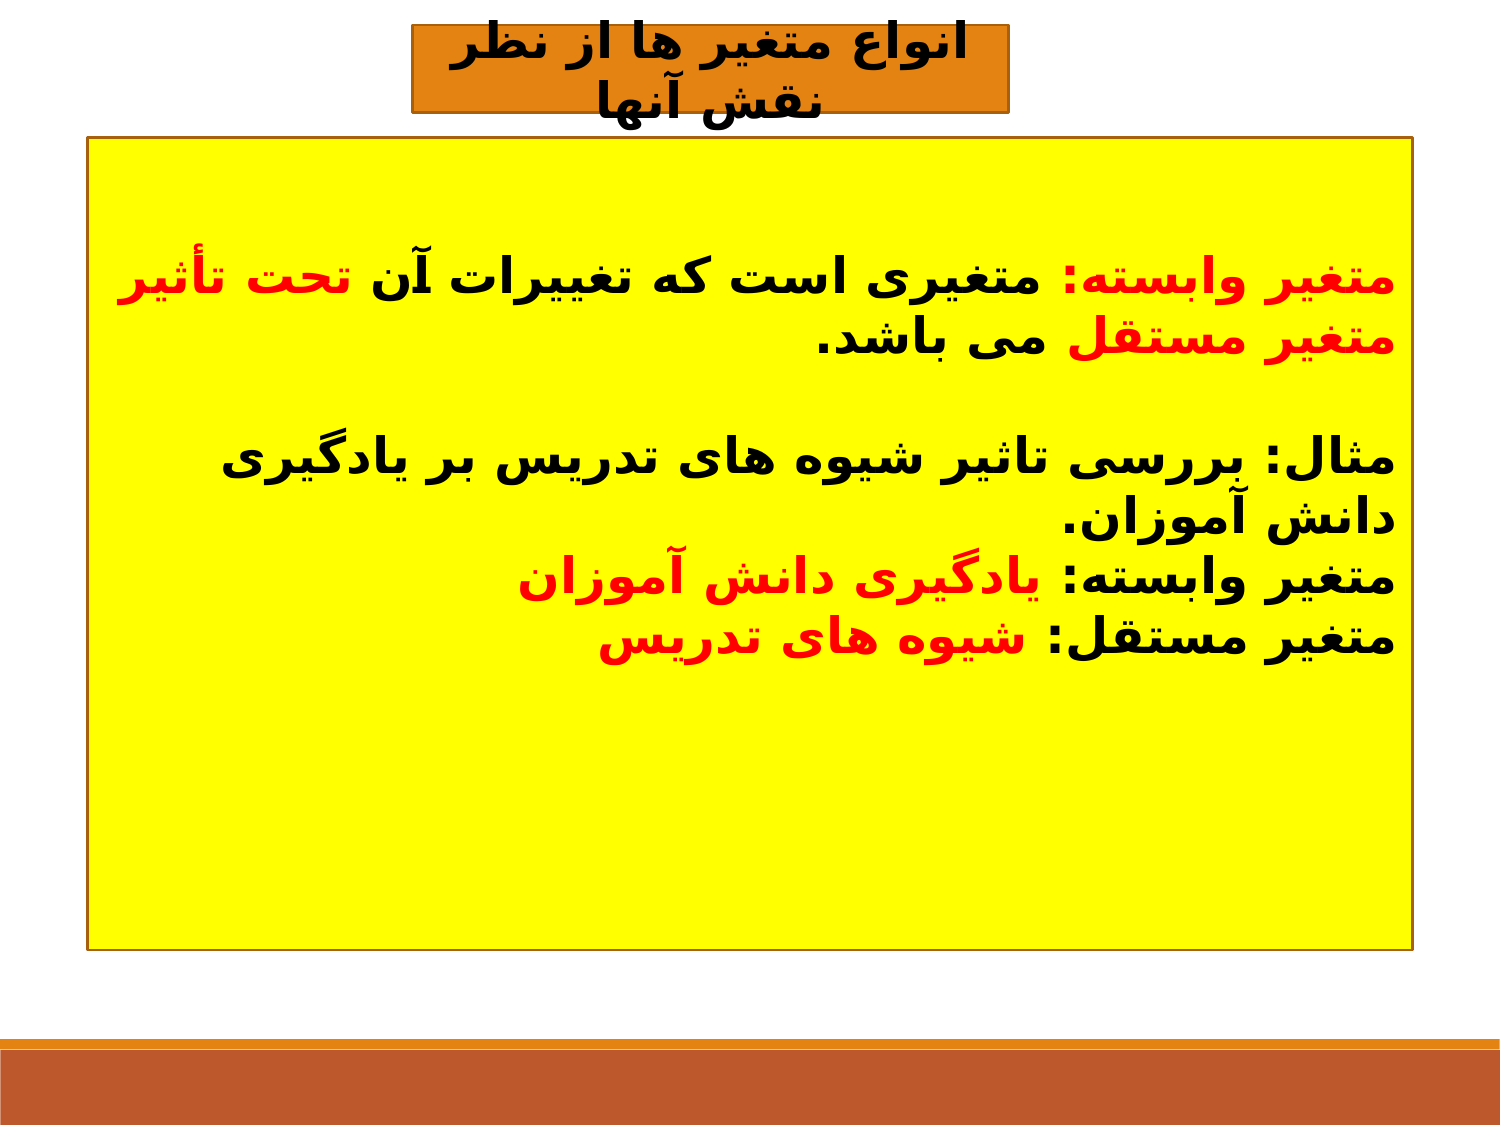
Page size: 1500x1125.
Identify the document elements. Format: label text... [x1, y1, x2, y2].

text_box متغیر وابسته: متغیری است که تغییرات آن تحت تأثیر متغیر مستقل می باشد. مثال: بررسی تاثیر شیوه های تدریس بر یادگیری دانش آموزان. متغیر وابسته: یادگیری دانش آموزان متغیر مستقل: شیوه های تدریس [86, 136, 1414, 951]
text_box انواع متغیر ها از نظر نقش آنها [411, 24, 1010, 114]
